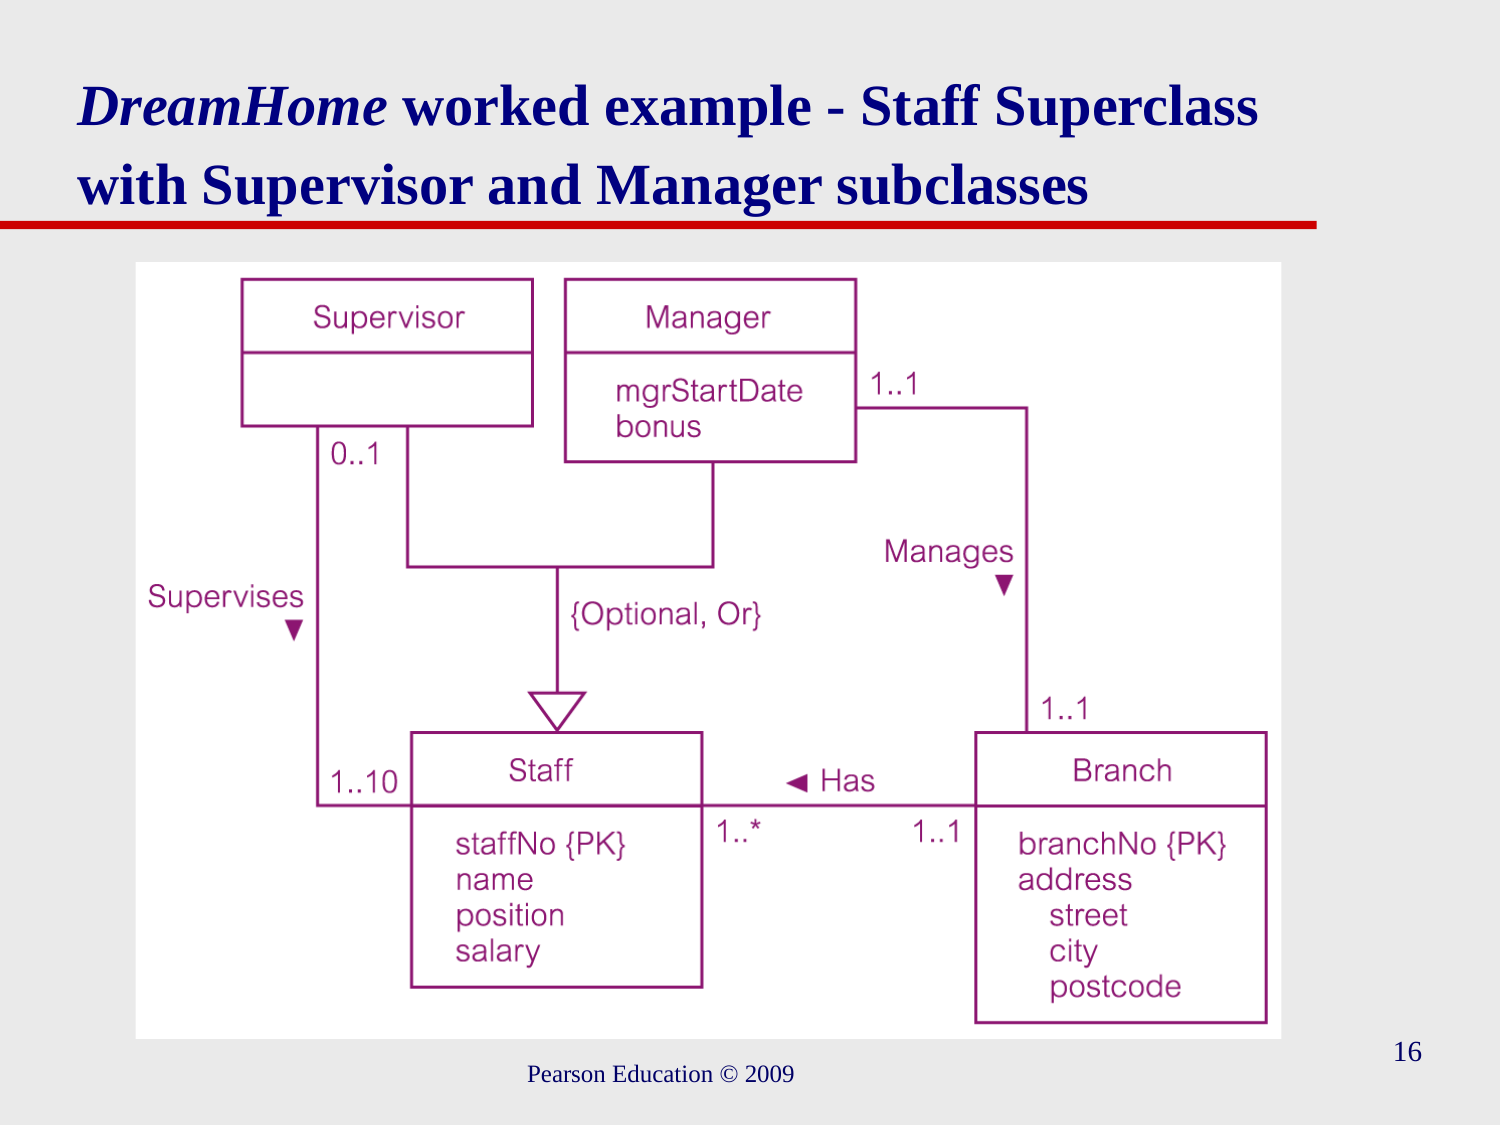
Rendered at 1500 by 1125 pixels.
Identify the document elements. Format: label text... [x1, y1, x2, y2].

title DreamHome worked example - Staff Superclass with Supervisor and Manager subclasses [62, 43, 1338, 226]
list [135, 255, 1282, 1039]
slide_number 16 [1124, 1012, 1438, 1088]
text_box Pearson Education © 2009 [512, 1050, 1038, 1095]
